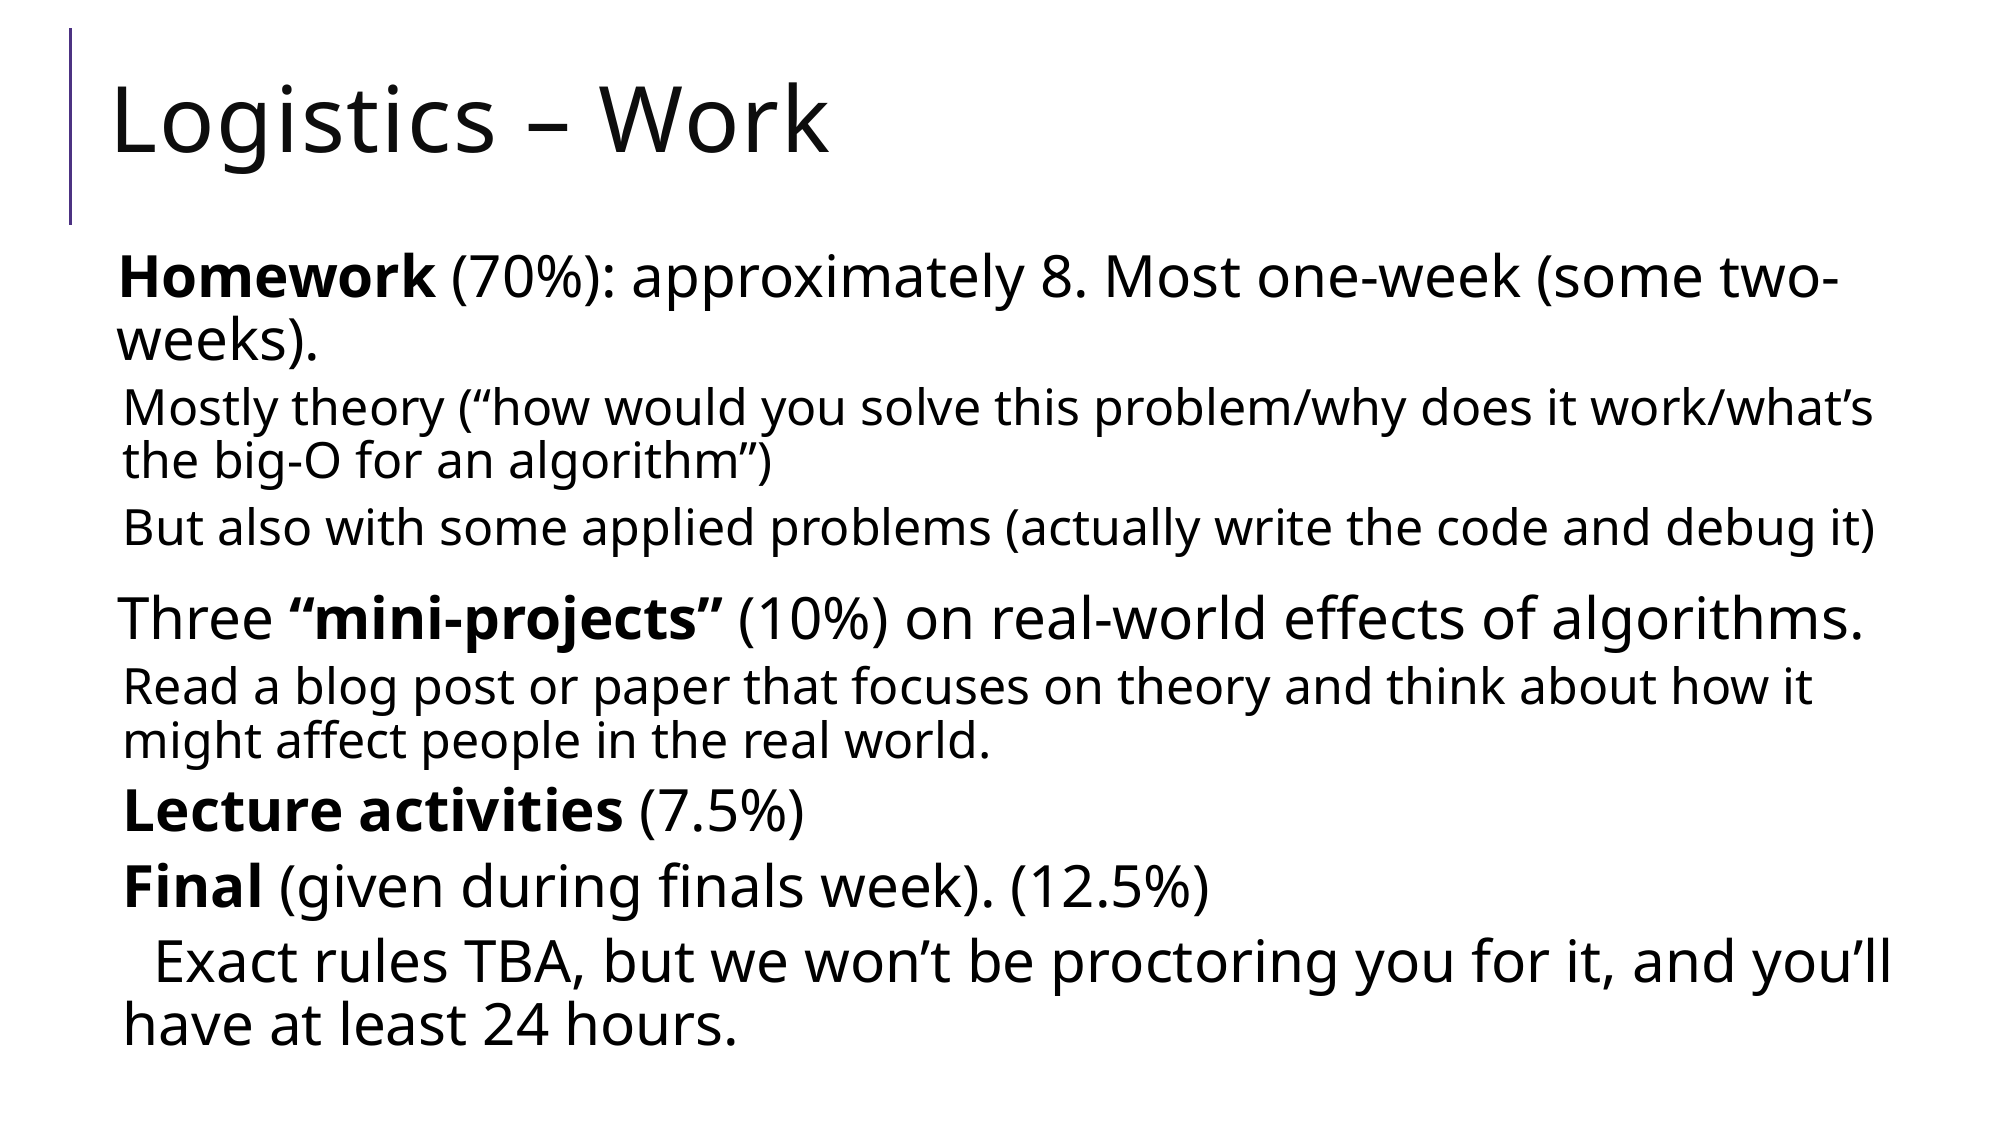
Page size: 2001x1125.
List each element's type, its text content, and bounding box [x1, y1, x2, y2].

title Logistics – Work [94, 43, 1930, 210]
list Homework (70%): approximately 8. Most one-week (some two-weeks). Mostly theory (“how would you solve this problem/why does it work/what’s the big-O for an algorithm”) But also with some applied problems (actually write the code and debug it) Three “mini-projects” (10%) on real-world effects of algorithms. Read a blog post or paper that focuses on theory and think about how it might affect people in the real world. Lecture activities (7.5%) Final (given during finals week). (12.5%) Exact rules TBA, but we won’t be proctoring you for it, and you’ll have at least 24 hours. [94, 240, 1930, 1035]
